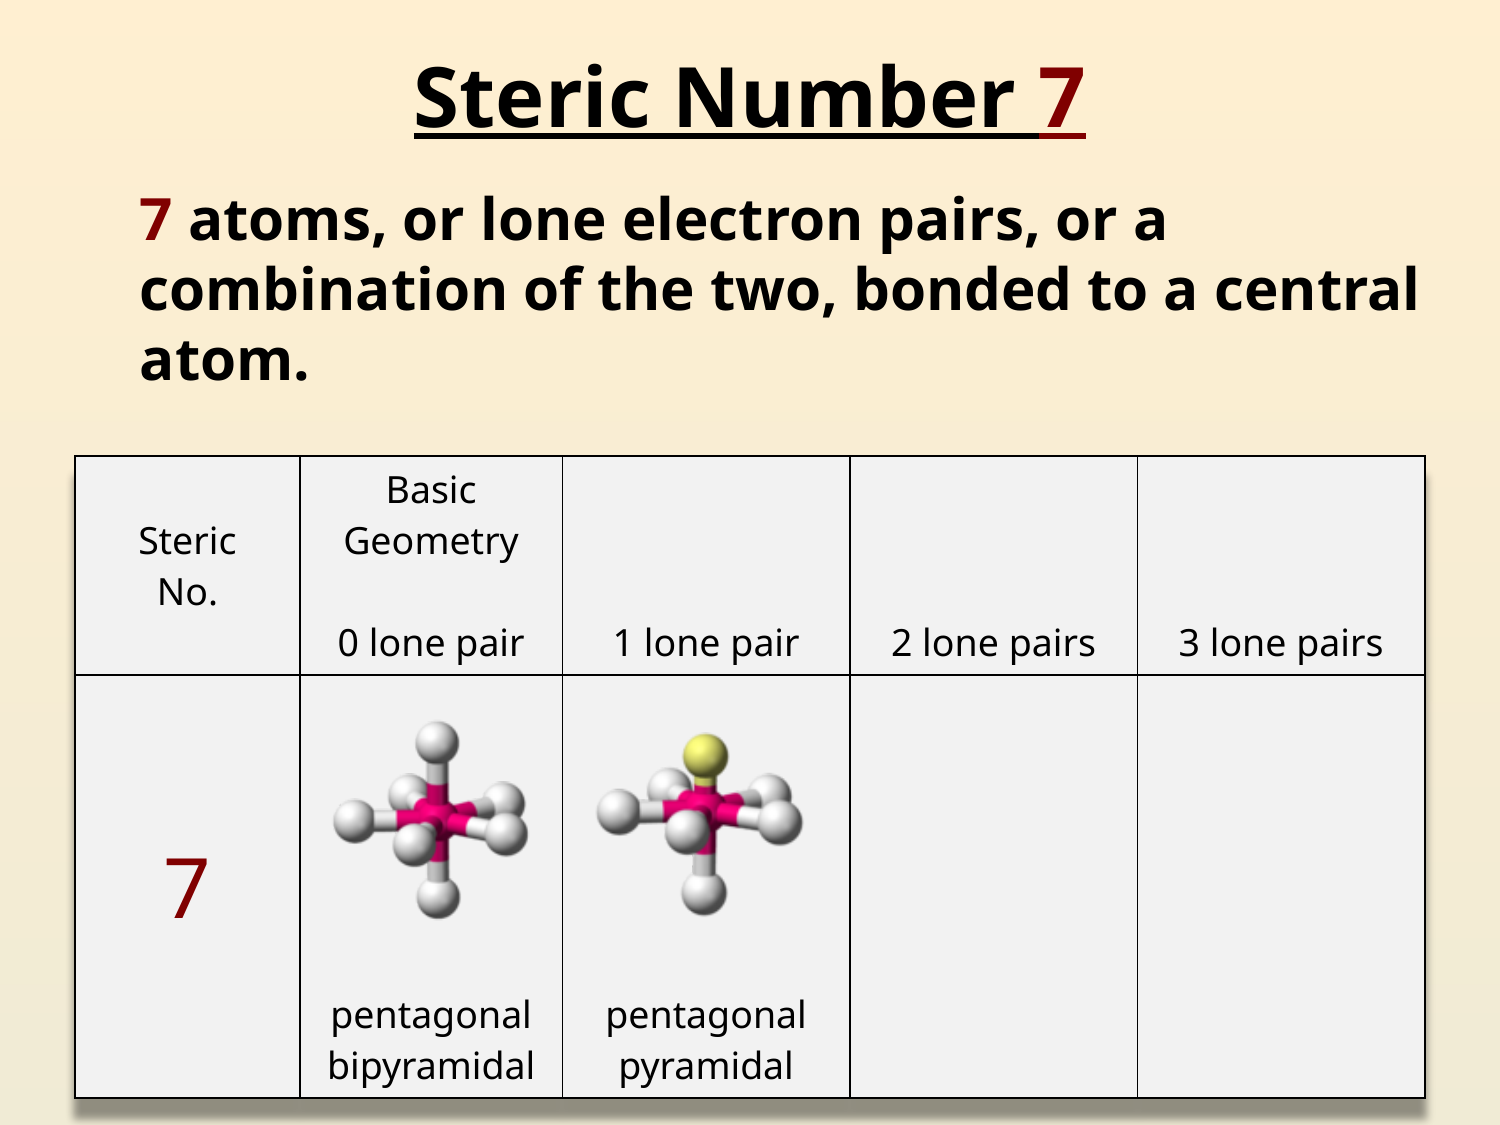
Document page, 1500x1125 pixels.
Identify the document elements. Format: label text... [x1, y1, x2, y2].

table_header 1 lone pair [563, 457, 849, 674]
picture [587, 724, 813, 926]
table_cell pentagonal pyramidal [563, 676, 849, 1097]
table_cell [1138, 676, 1424, 1097]
table_header 2 lone pairs [851, 457, 1137, 674]
table_header Basic Geometry 0 lone pair [301, 457, 562, 674]
table_cell [851, 676, 1137, 1097]
table_header 3 lone pairs [1138, 457, 1424, 674]
table_cell 7 [76, 676, 299, 1097]
picture [324, 712, 538, 929]
title Steric Number 7 [112, 0, 1388, 188]
text_box 7 atoms, or lone electron pairs, or a combination of the two, bonded to a central atom. [125, 174, 1438, 400]
table_header Steric No. [76, 457, 299, 674]
table_cell pentagonal bipyramidal [301, 676, 562, 1097]
